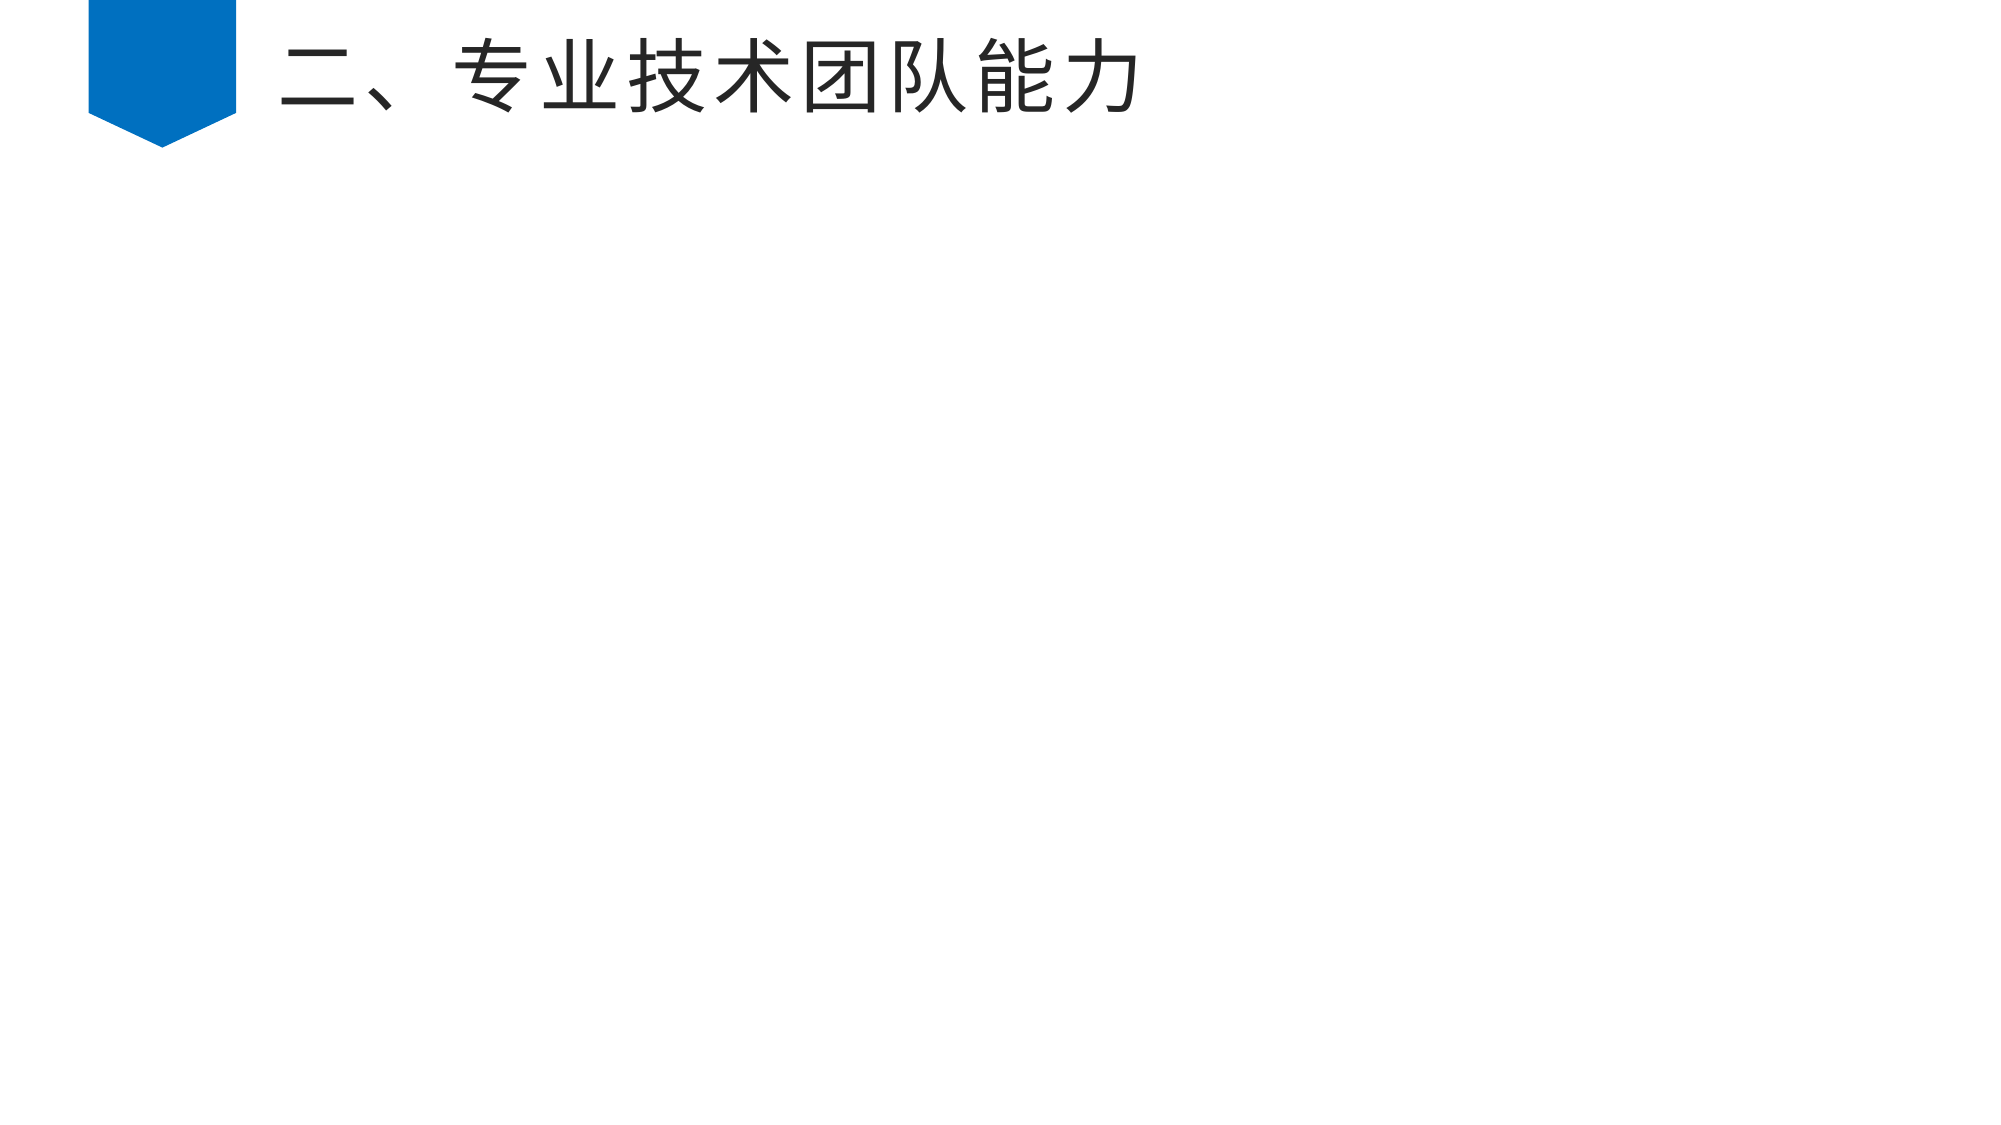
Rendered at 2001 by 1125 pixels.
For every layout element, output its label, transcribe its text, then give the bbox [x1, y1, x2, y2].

title 二、专业技术团队能力 [262, 15, 1940, 132]
text_box [87, 0, 238, 149]
